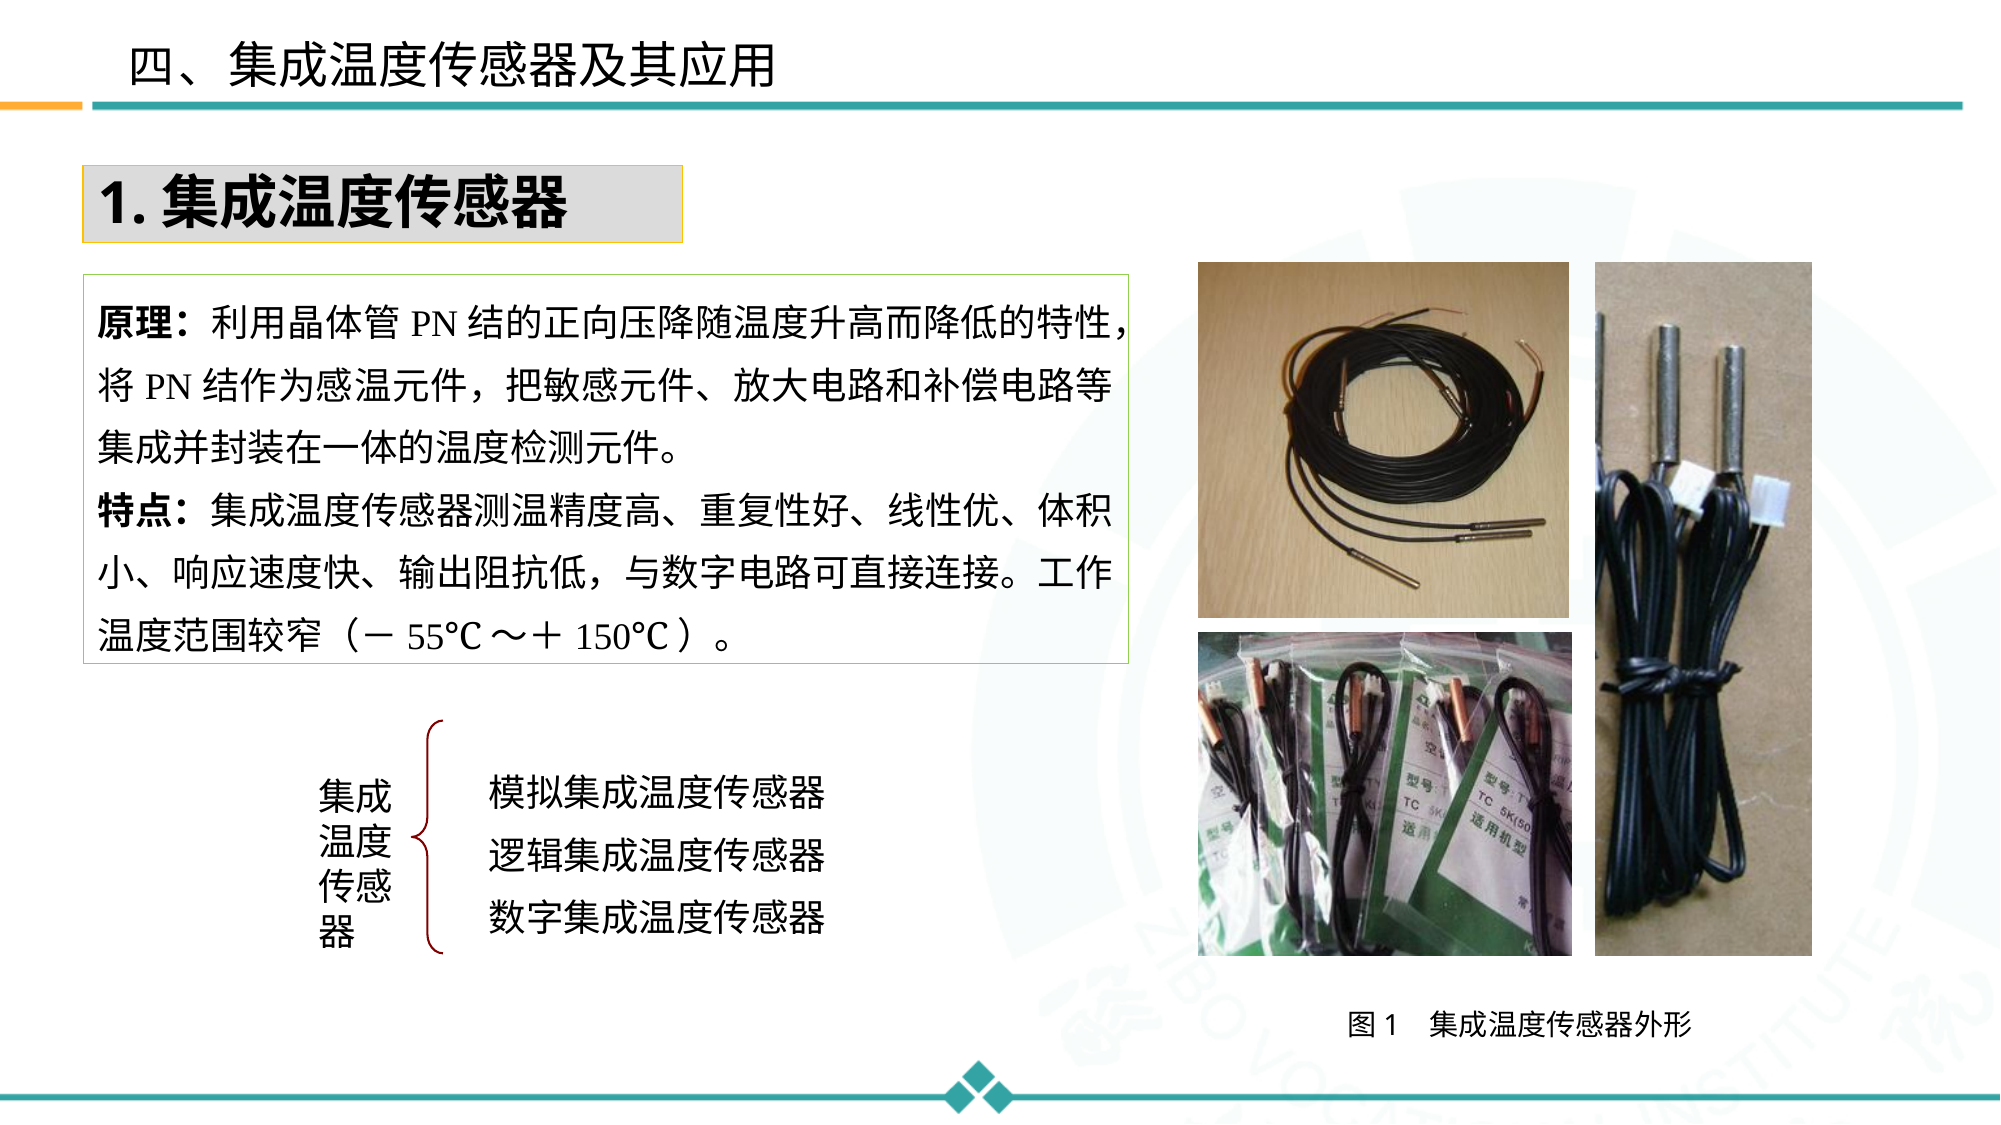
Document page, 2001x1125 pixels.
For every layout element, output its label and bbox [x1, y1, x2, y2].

text_box [303, 720, 896, 962]
picture [0, 0, 2000, 1124]
